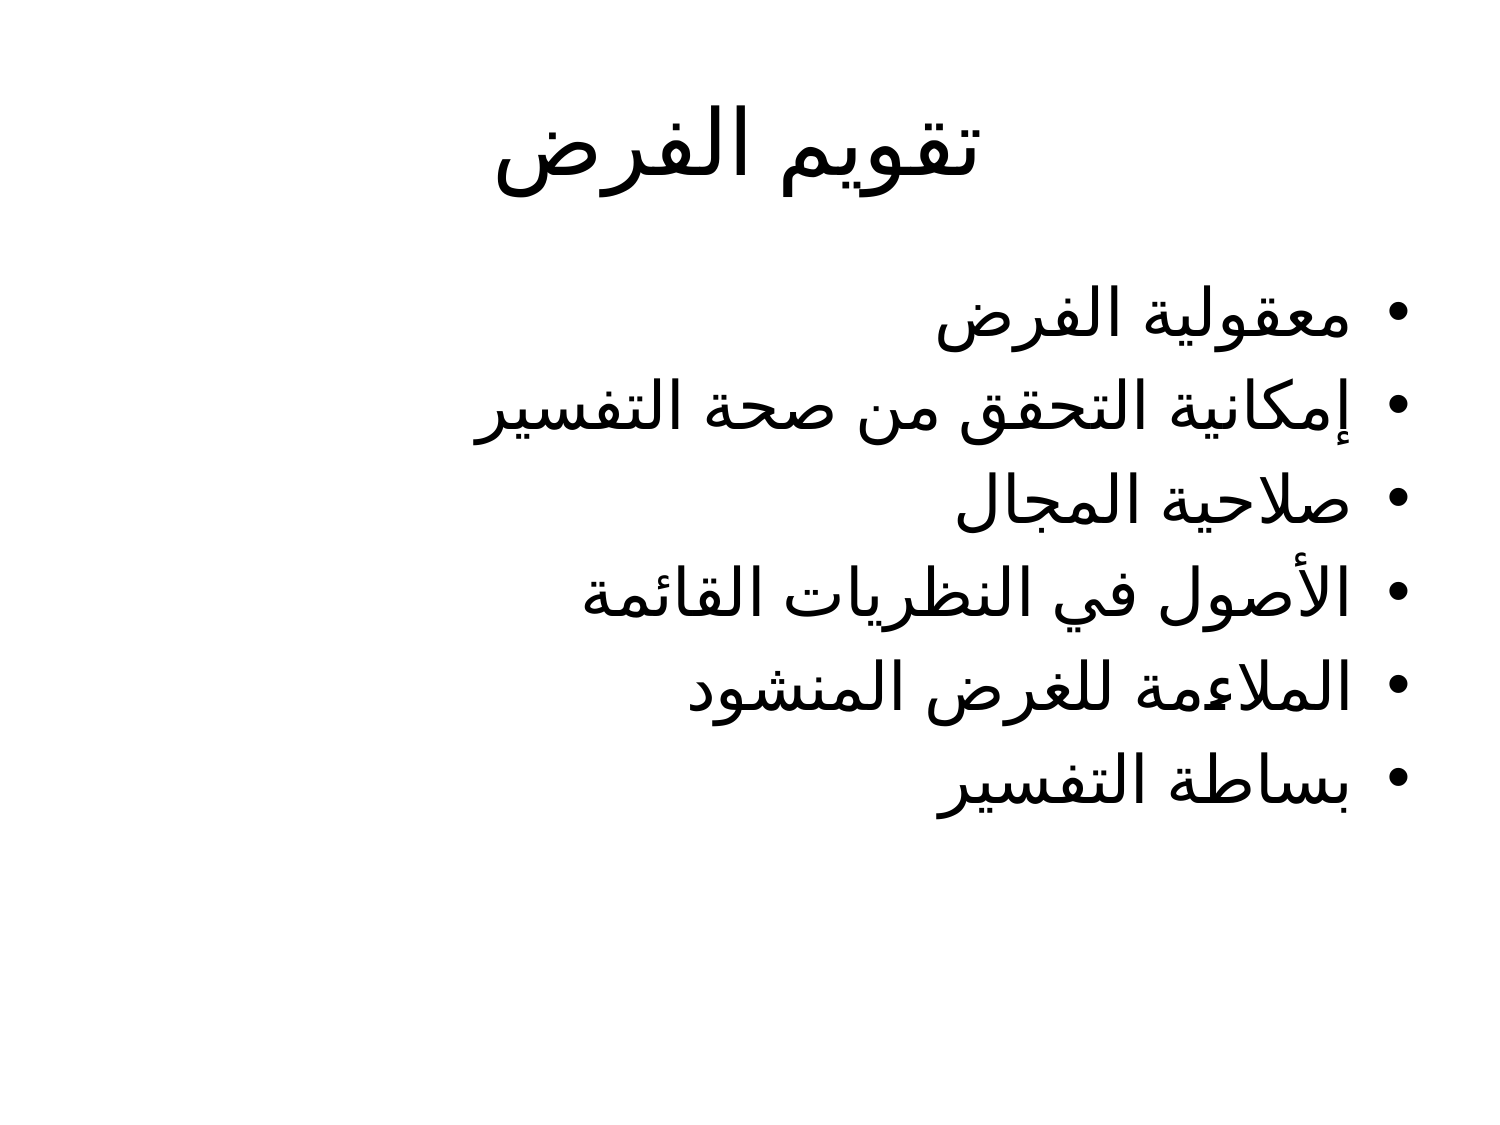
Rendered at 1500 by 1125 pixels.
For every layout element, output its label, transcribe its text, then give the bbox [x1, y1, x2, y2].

title تقويم الفرض [75, 45, 1425, 233]
list معقولية الفرض إمكانية التحقق من صحة التفسير صلاحية المجال الأصول في النظريات القائمة الملاءمة للغرض المنشود بساطة التفسير [75, 262, 1425, 1005]
